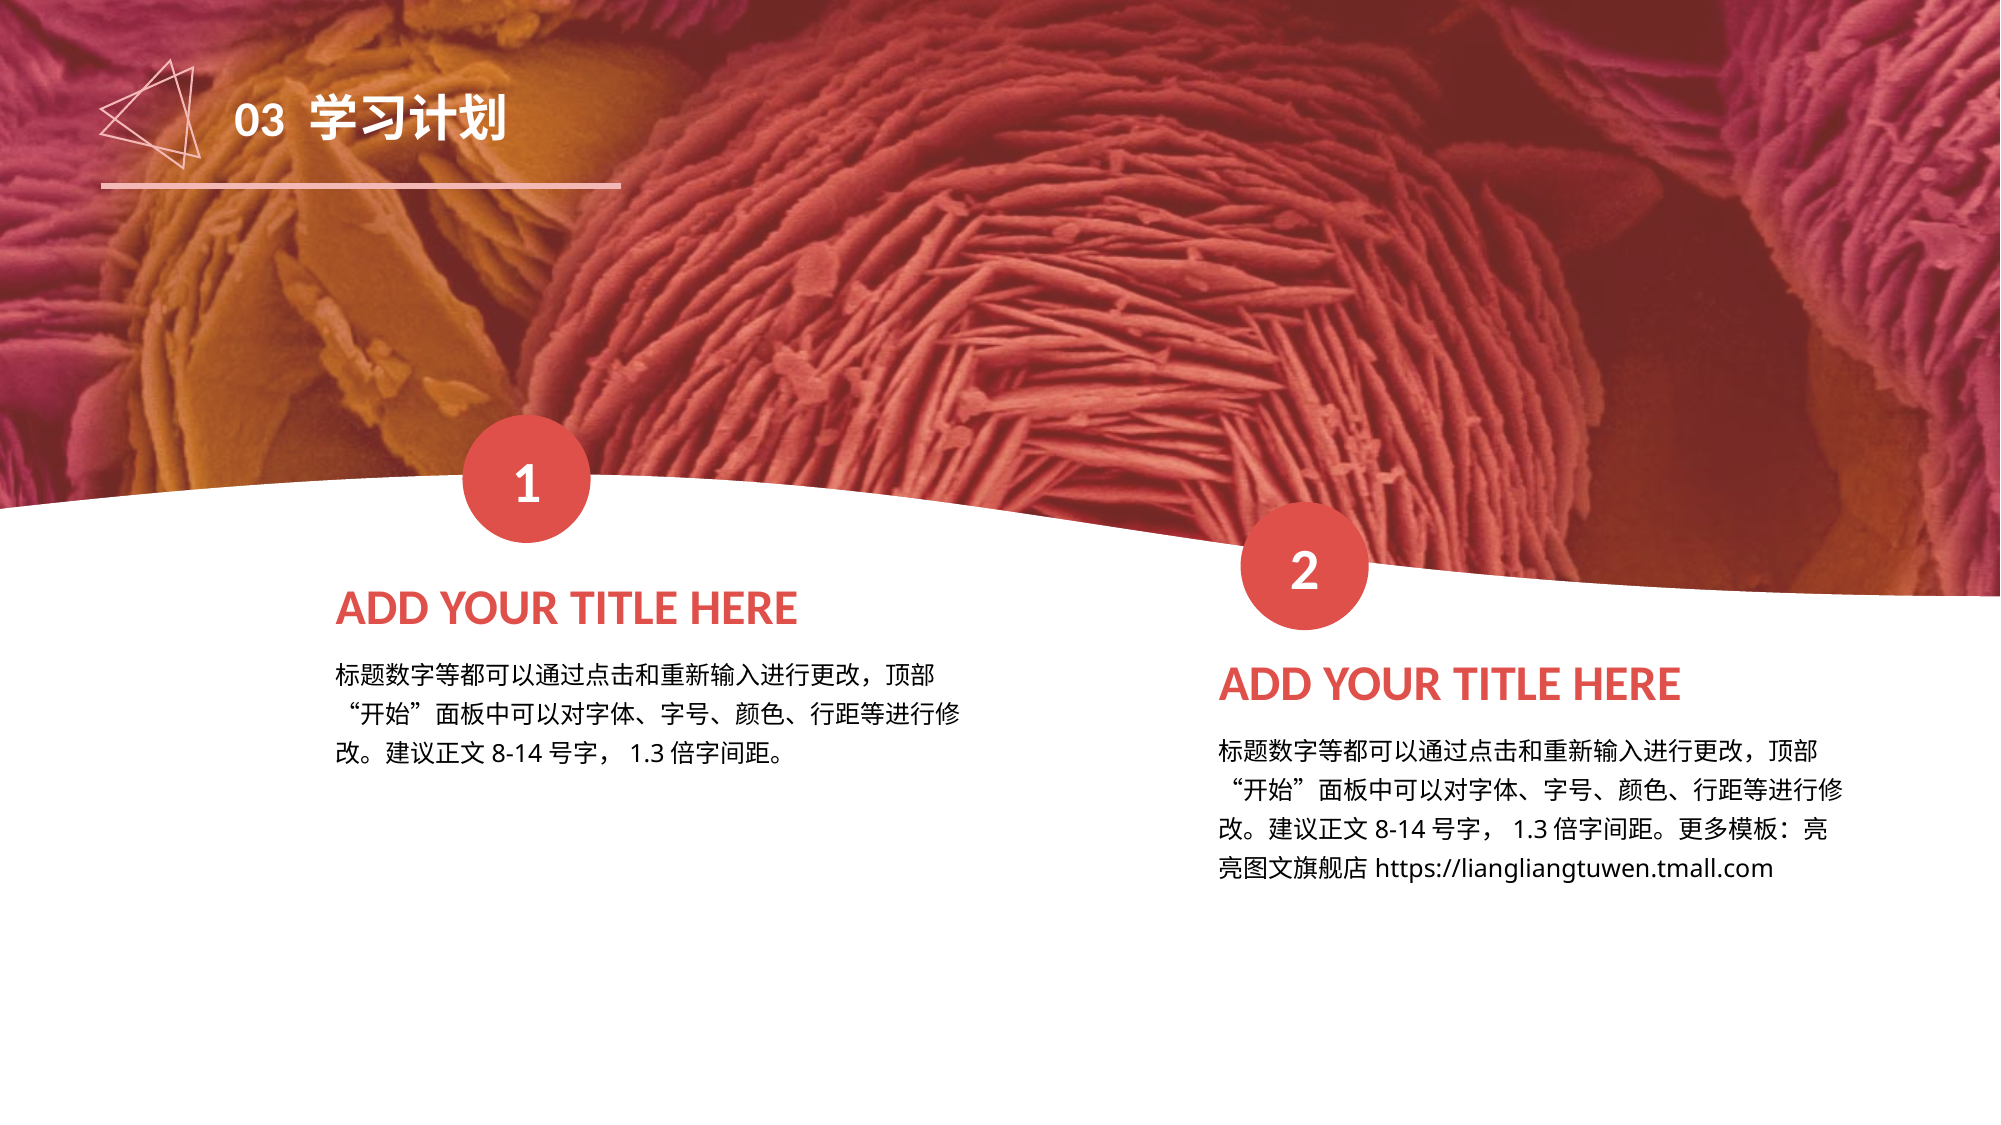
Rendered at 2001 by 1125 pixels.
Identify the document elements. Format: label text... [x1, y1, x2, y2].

text_box 标题数字等都可以通过点击和重新输入进行更改，顶部“开始”面板中可以对字体、字号、颜色、行距等进行修改。建议正文8-14号字，1.3倍字间距。 [320, 642, 984, 775]
text_box 标题数字等都可以通过点击和重新输入进行更改，顶部“开始”面板中可以对字体、字号、颜色、行距等进行修改。建议正文8-14号字，1.3倍字间距。更多模板：亮亮图文旗舰店https://liangliangtuwen.tmall.com [1204, 719, 1867, 890]
text_box ADD YOUR TITLE HERE [320, 567, 861, 642]
text_box 2 [1239, 500, 1370, 632]
text_box ADD YOUR TITLE HERE [1204, 643, 1744, 719]
text_box 1 [461, 413, 592, 544]
list 03 学习计划 [219, 85, 720, 151]
